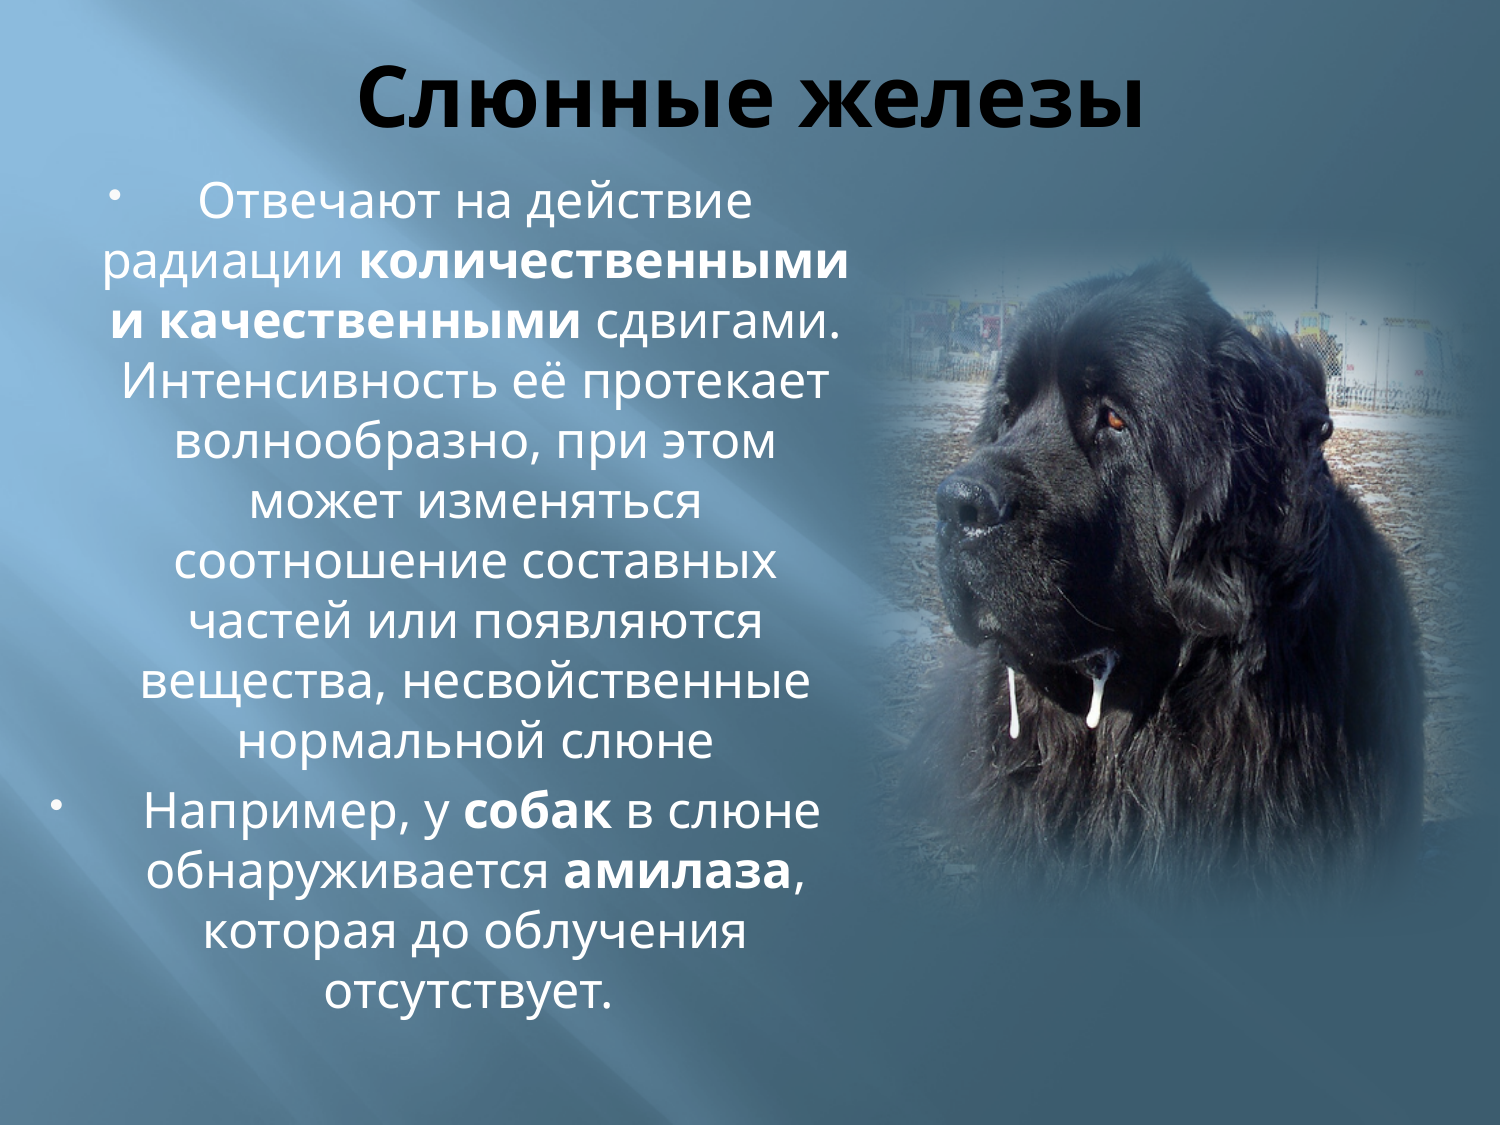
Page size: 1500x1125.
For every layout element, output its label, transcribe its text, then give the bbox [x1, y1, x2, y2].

picture [844, 219, 1500, 941]
list Отвечают на действие радиации количественными и качественными сдвигами. Интенсивность её протекает волнообразно, при этом может изменяться соотношение составных частей или появляются вещества, несвойственные нормальной слюне Например, у собак в слюне обнаруживается амилаза, которая до облучения отсутствует. [0, 160, 869, 1071]
title Слюнные железы [76, 0, 1427, 188]
